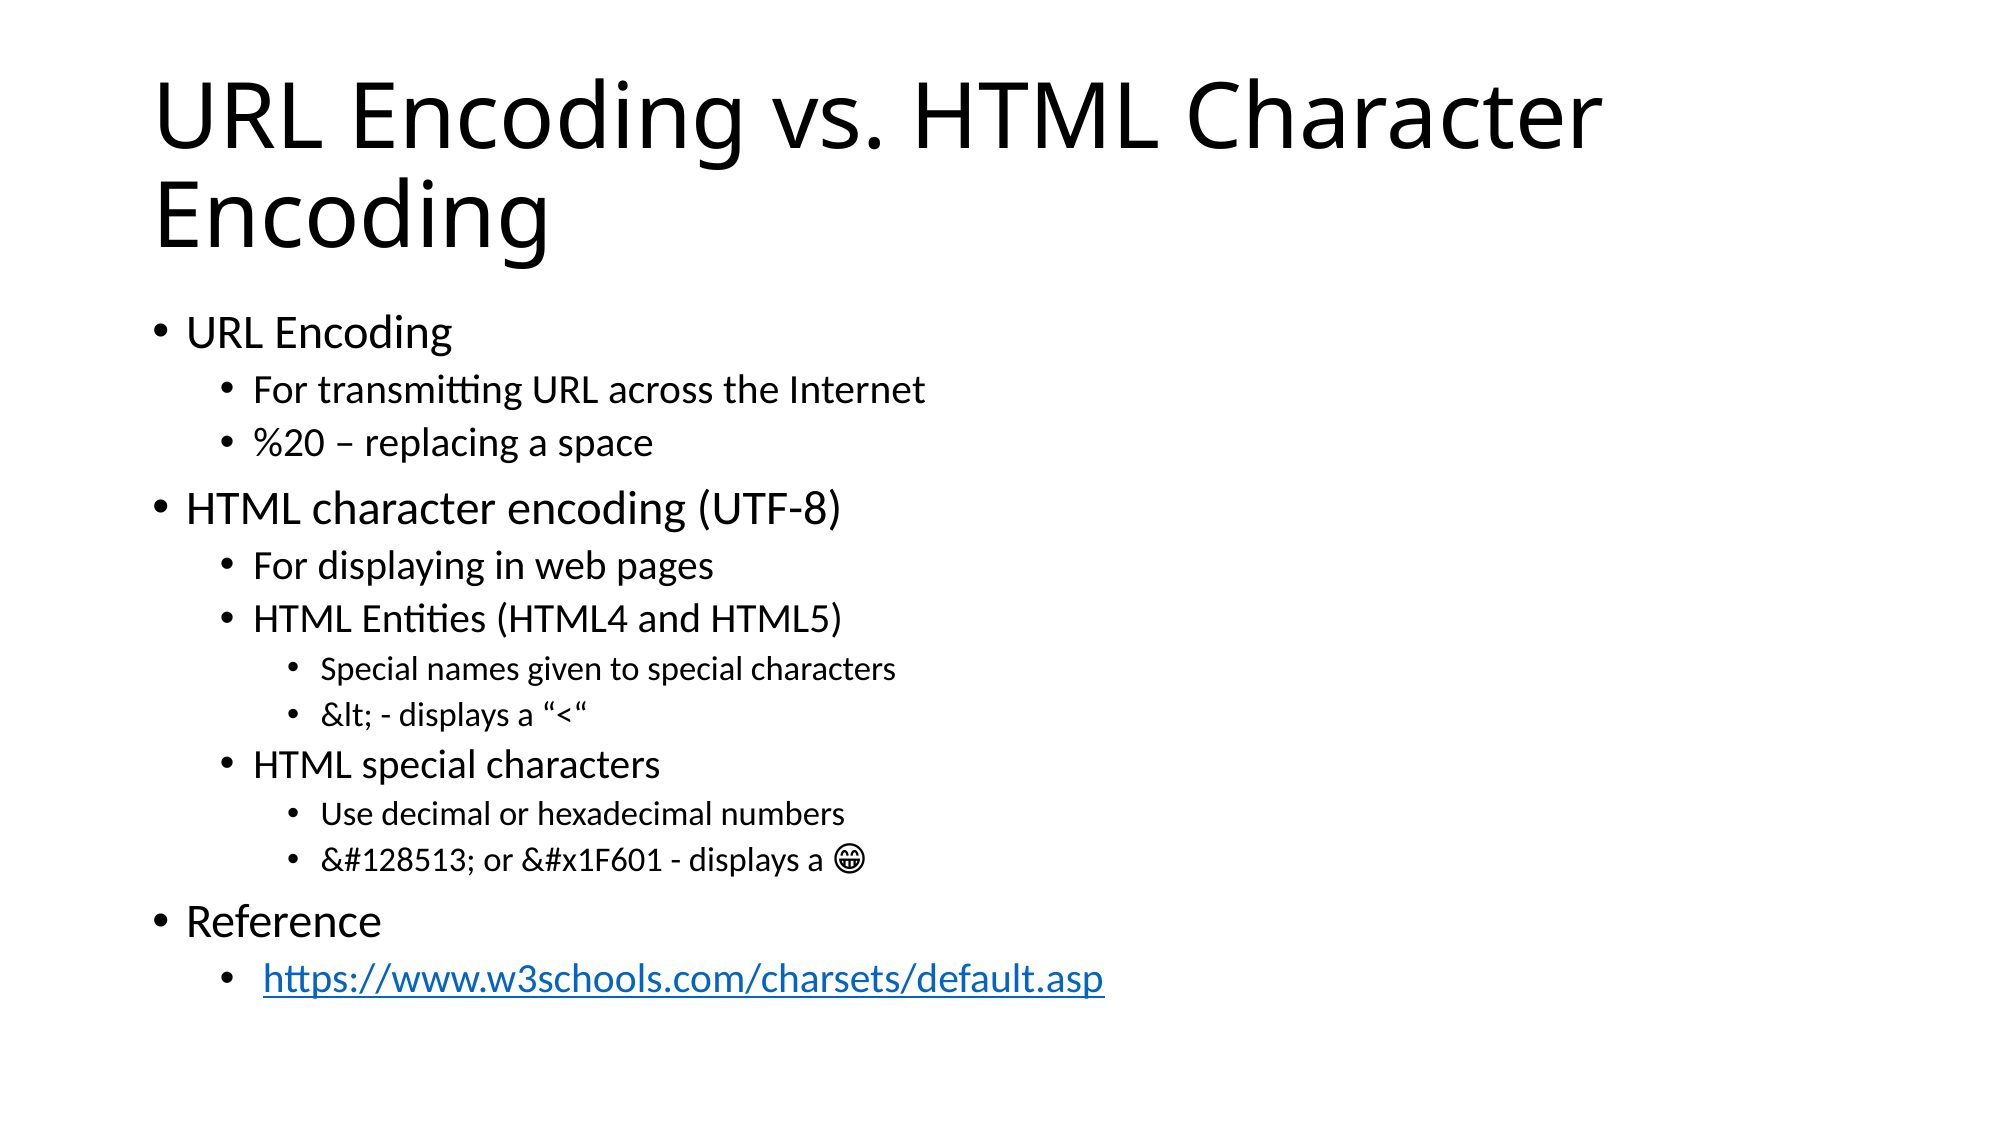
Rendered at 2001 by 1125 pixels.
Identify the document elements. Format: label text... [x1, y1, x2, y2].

title URL Encoding vs. HTML Character Encoding [137, 59, 1863, 278]
list URL Encoding For transmitting URL across the Internet %20 – replacing a space HTML character encoding (UTF-8) For displaying in web pages HTML Entities (HTML4 and HTML5) Special names given to special characters &lt; - displays a “<“ HTML special characters Use decimal or hexadecimal numbers &#128513; or &#x1F601 - displays a 😁 Reference https://www.w3schools.com/charsets/default.asp [137, 299, 1863, 1014]
